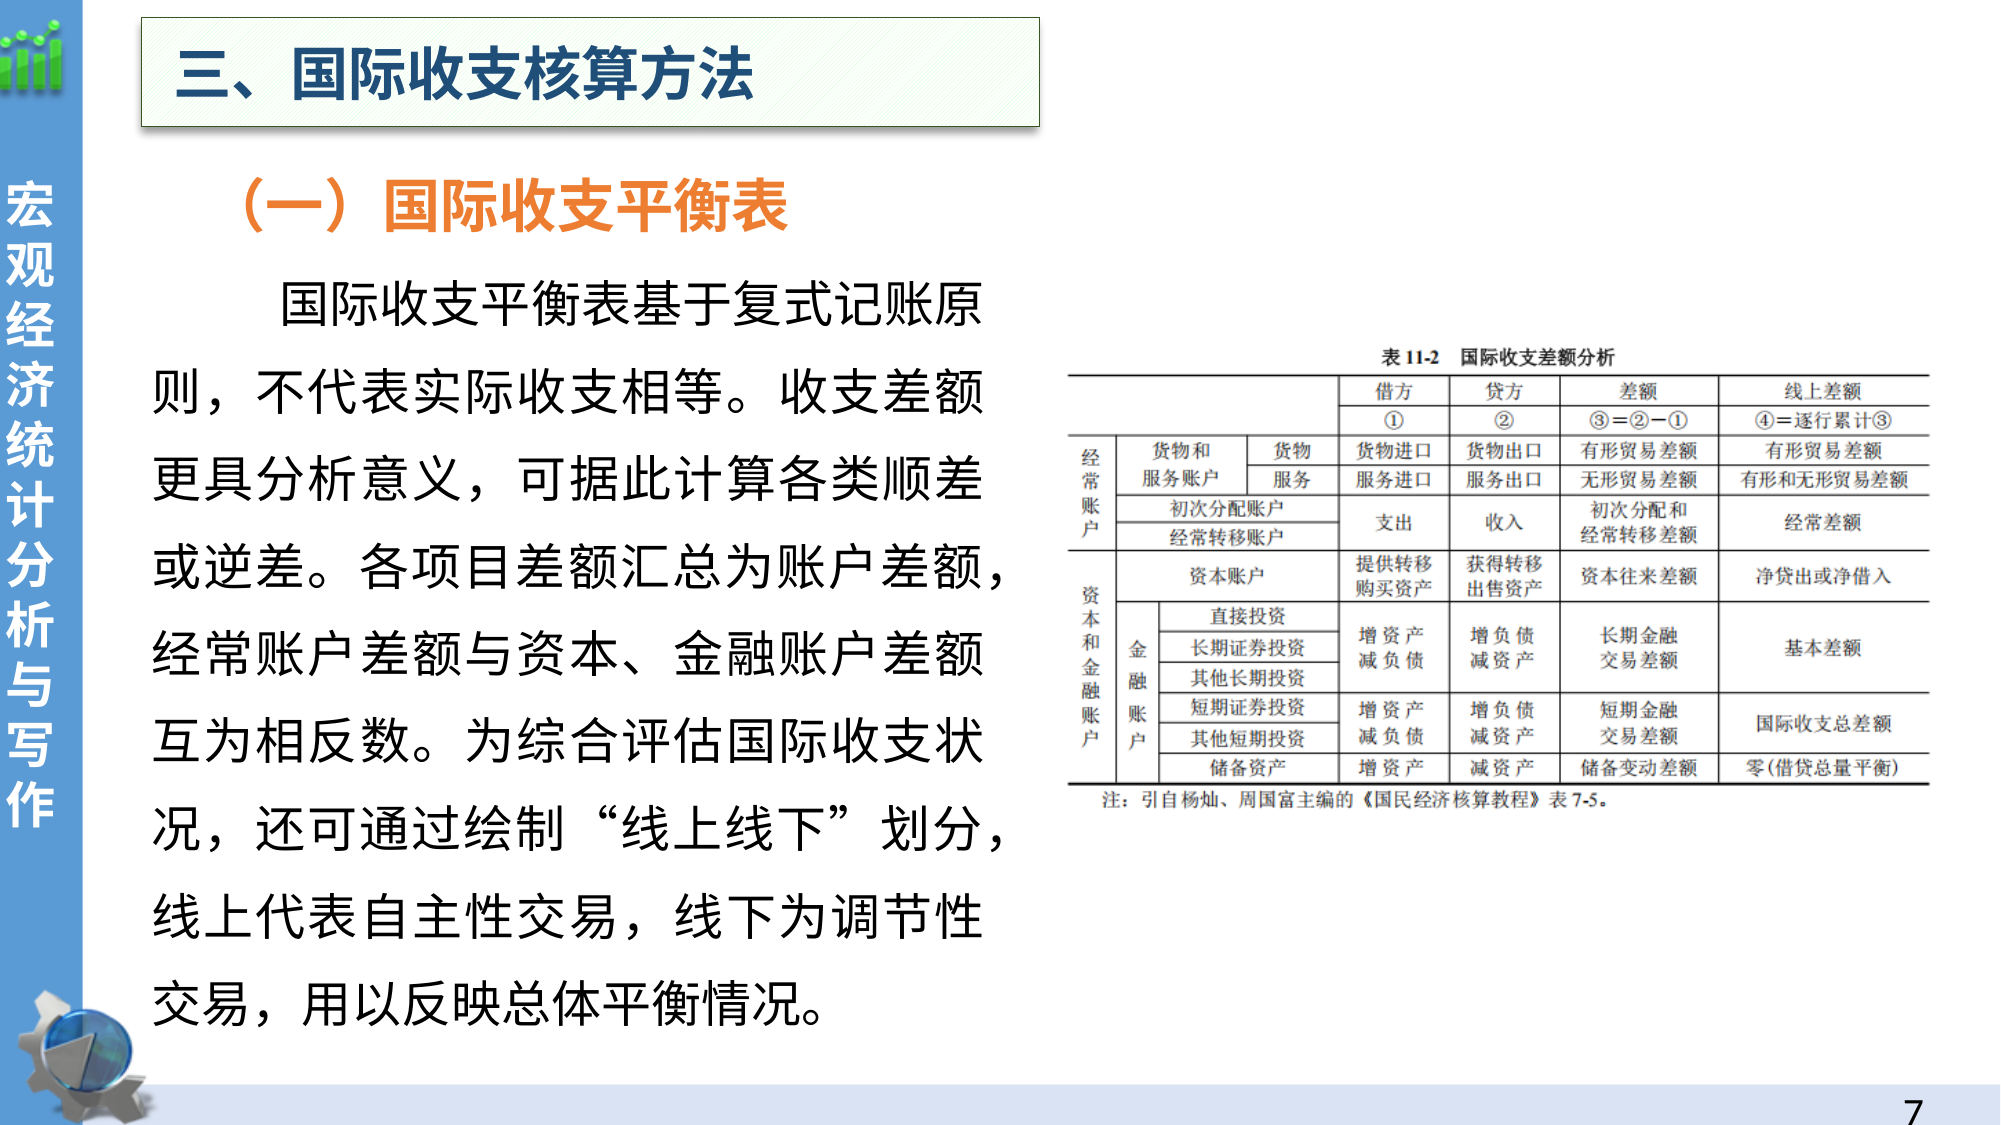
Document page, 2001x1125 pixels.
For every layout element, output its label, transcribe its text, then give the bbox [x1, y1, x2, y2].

text_box （一）国际收支平衡表 [84, 126, 1432, 247]
list [1000, 215, 1968, 393]
slide_number 6 [1786, 1085, 1940, 1125]
text_box 三、国际收支核算方法 [141, 17, 1040, 126]
picture [0, 0, 2001, 1125]
text_box 国际收支平衡表基于复式记账原则，不代表实际收支相等。收支差额更具分析意义，可据此计算各类顺差或逆差。各项目差额汇总为账户差额，经常账户差额与资本、金融账户差额互为相反数。为综合评估国际收支状况，还可通过绘制“线上线下”划分，线上代表自主性交易，线下为调节性交易，用以反映总体平衡情况。 [98, 237, 1000, 1125]
